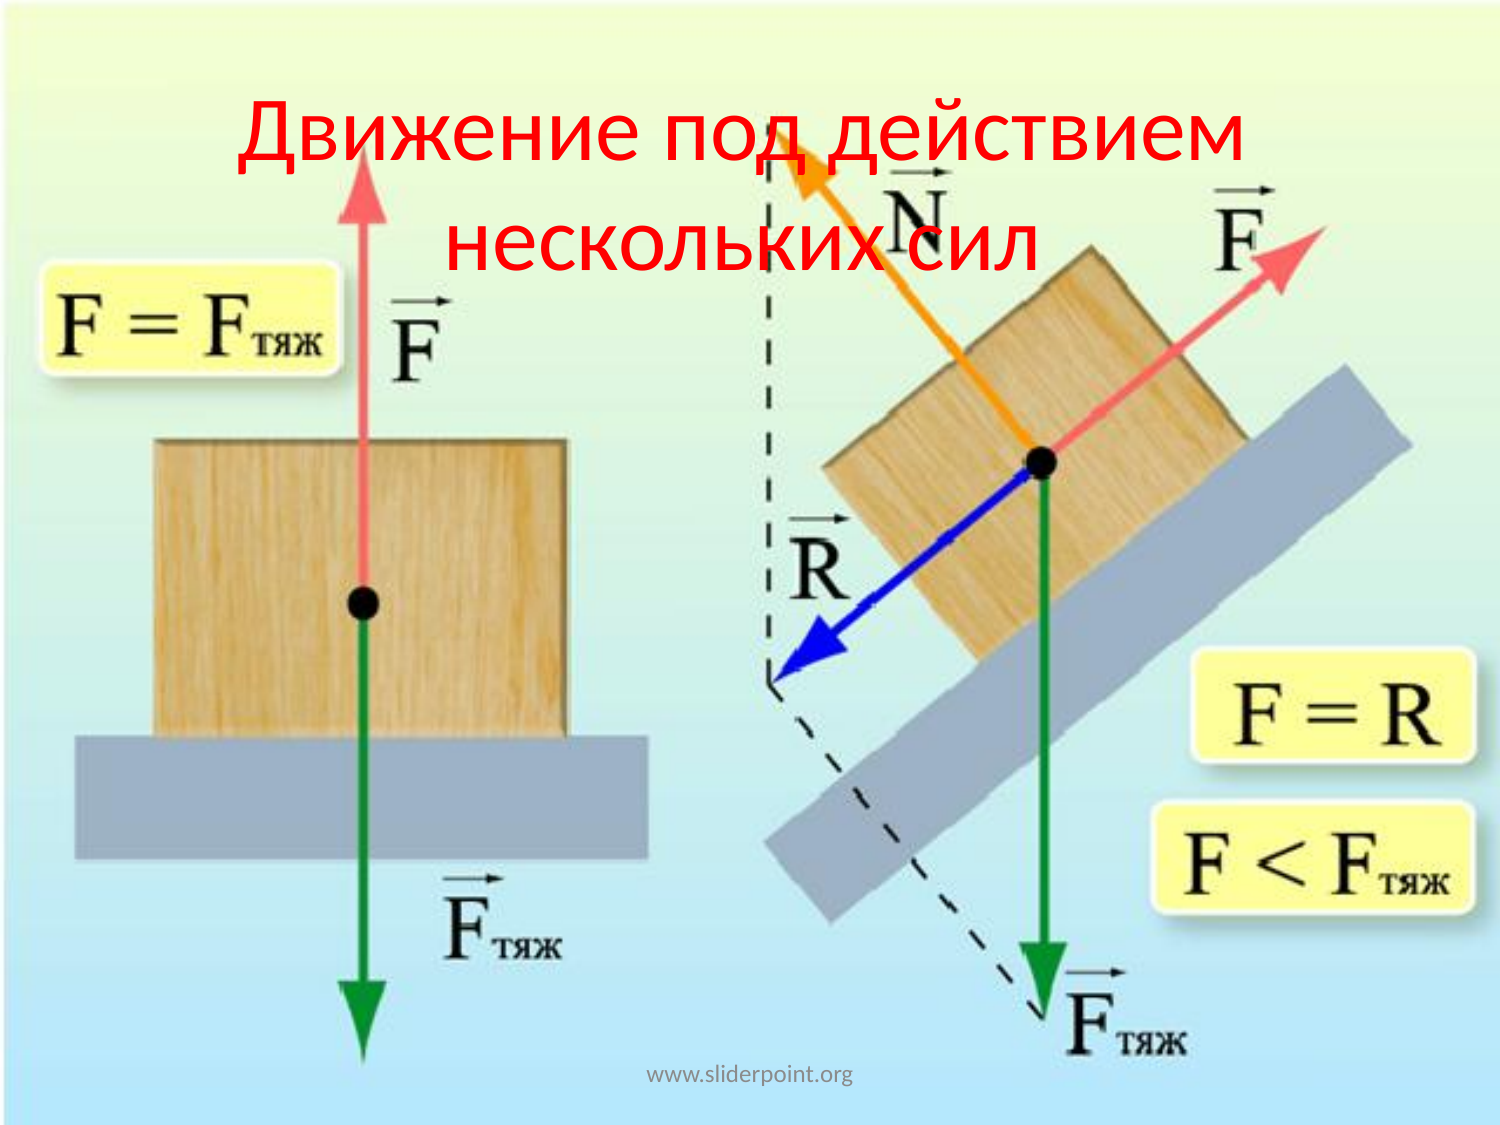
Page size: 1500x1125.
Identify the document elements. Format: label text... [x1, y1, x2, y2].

footer www.sliderpoint.org [512, 1042, 988, 1103]
title Движение под действием нескольких сил [105, 58, 1381, 300]
picture [0, 0, 1500, 1125]
